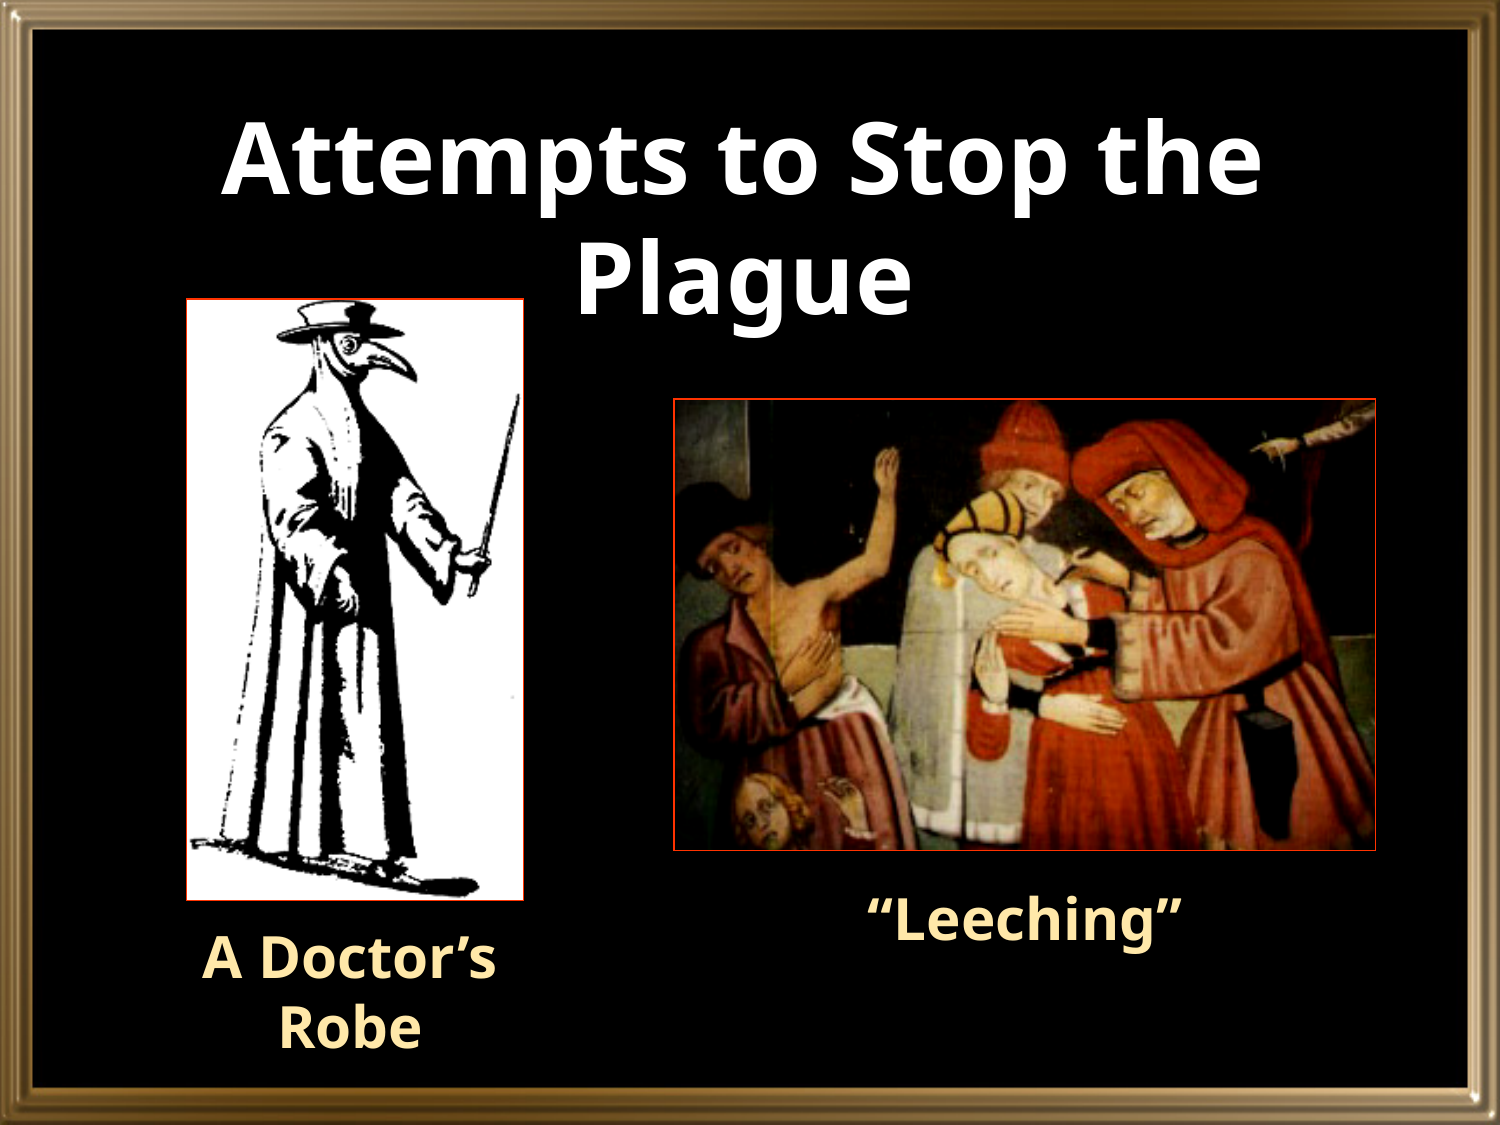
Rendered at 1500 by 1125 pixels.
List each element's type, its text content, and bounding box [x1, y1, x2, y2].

text_box “Leeching” [787, 875, 1263, 960]
text_box Attempts to Stop the Plague [99, 87, 1388, 343]
picture [0, 0, 1500, 1125]
text_box A Doctor’s Robe [112, 912, 588, 1068]
